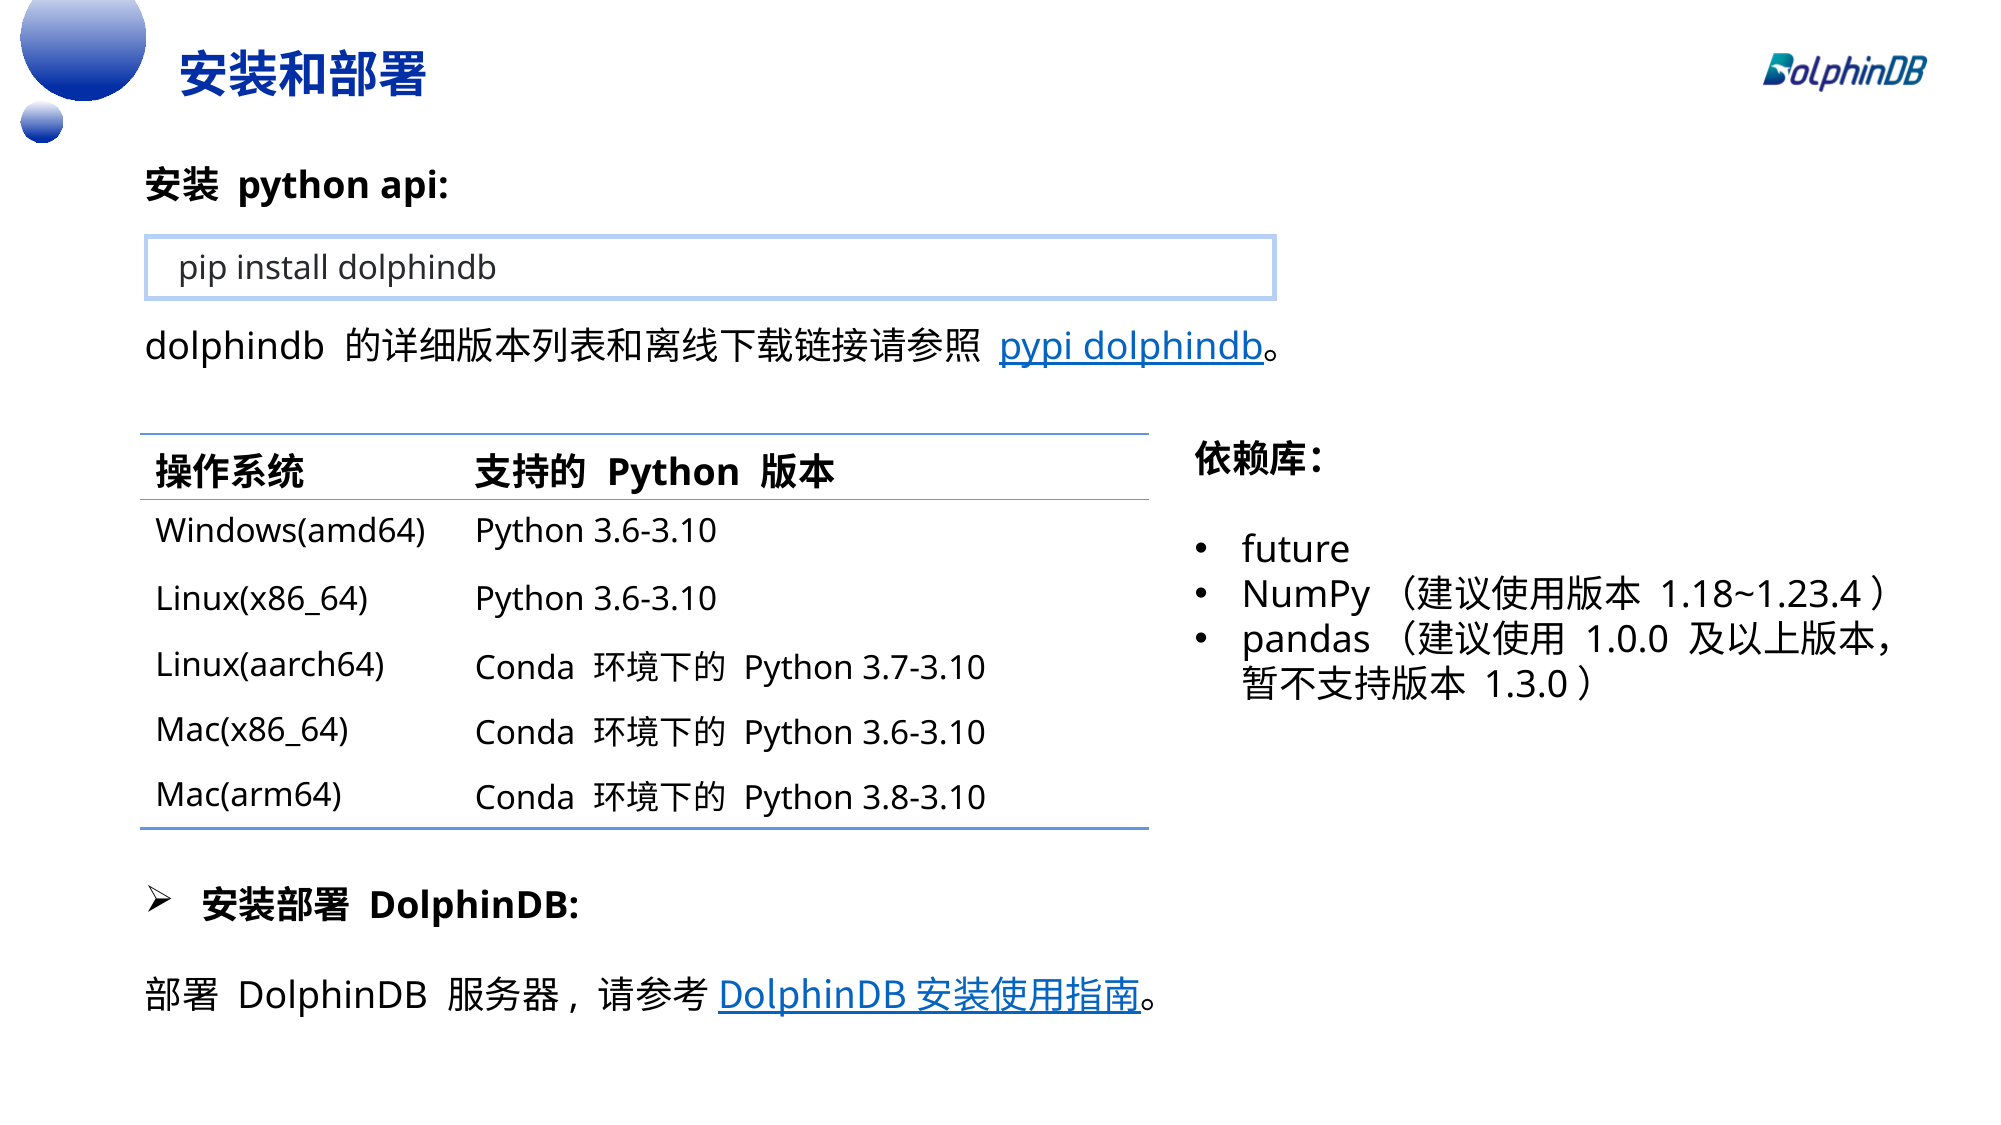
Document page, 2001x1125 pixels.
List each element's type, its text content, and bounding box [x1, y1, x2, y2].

table_cell Python 3.6-3.10 [460, 568, 1149, 633]
text_box [19, 0, 147, 102]
text_box dolphindb 的详细版本列表和离线下载链接请参照 pypi dolphindb。 [129, 314, 1360, 381]
text_box 安装和部署 [163, 35, 1545, 110]
table_cell Conda 环境下的 Python 3.6-3.10 [460, 698, 1149, 764]
table_header 支持的 Python 版本 [460, 435, 1149, 499]
picture [1755, 47, 1929, 93]
text_box [19, 99, 64, 144]
text_box 安装部署 DolphinDB: 部署 DolphinDB 服务器, 请参考 DolphinDB 安装使用指南。 [129, 873, 1466, 1033]
table_cell Python 3.6-3.10 [460, 500, 1149, 568]
table_header 操作系统 [140, 435, 460, 499]
text_box 安装 python api: [129, 153, 797, 214]
table_cell Conda 环境下的 Python 3.8-3.10 [460, 764, 1149, 827]
table_cell Windows(amd64) [140, 500, 460, 568]
table_cell Mac(x86_64) [140, 698, 460, 764]
table_cell Conda 环境下的 Python 3.7-3.10 [460, 633, 1149, 698]
table_cell Mac(arm64) [140, 764, 460, 827]
table_cell Linux(aarch64) [140, 633, 460, 698]
text_box 依赖库： future NumPy（建议使用版本 1.18~1.23.4） pandas（建议使用 1.0.0 及以上版本，暂不支持版本 1.3.0） [1179, 427, 1925, 745]
text_box [145, 236, 1275, 300]
table_cell Linux(x86_64) [140, 568, 460, 633]
